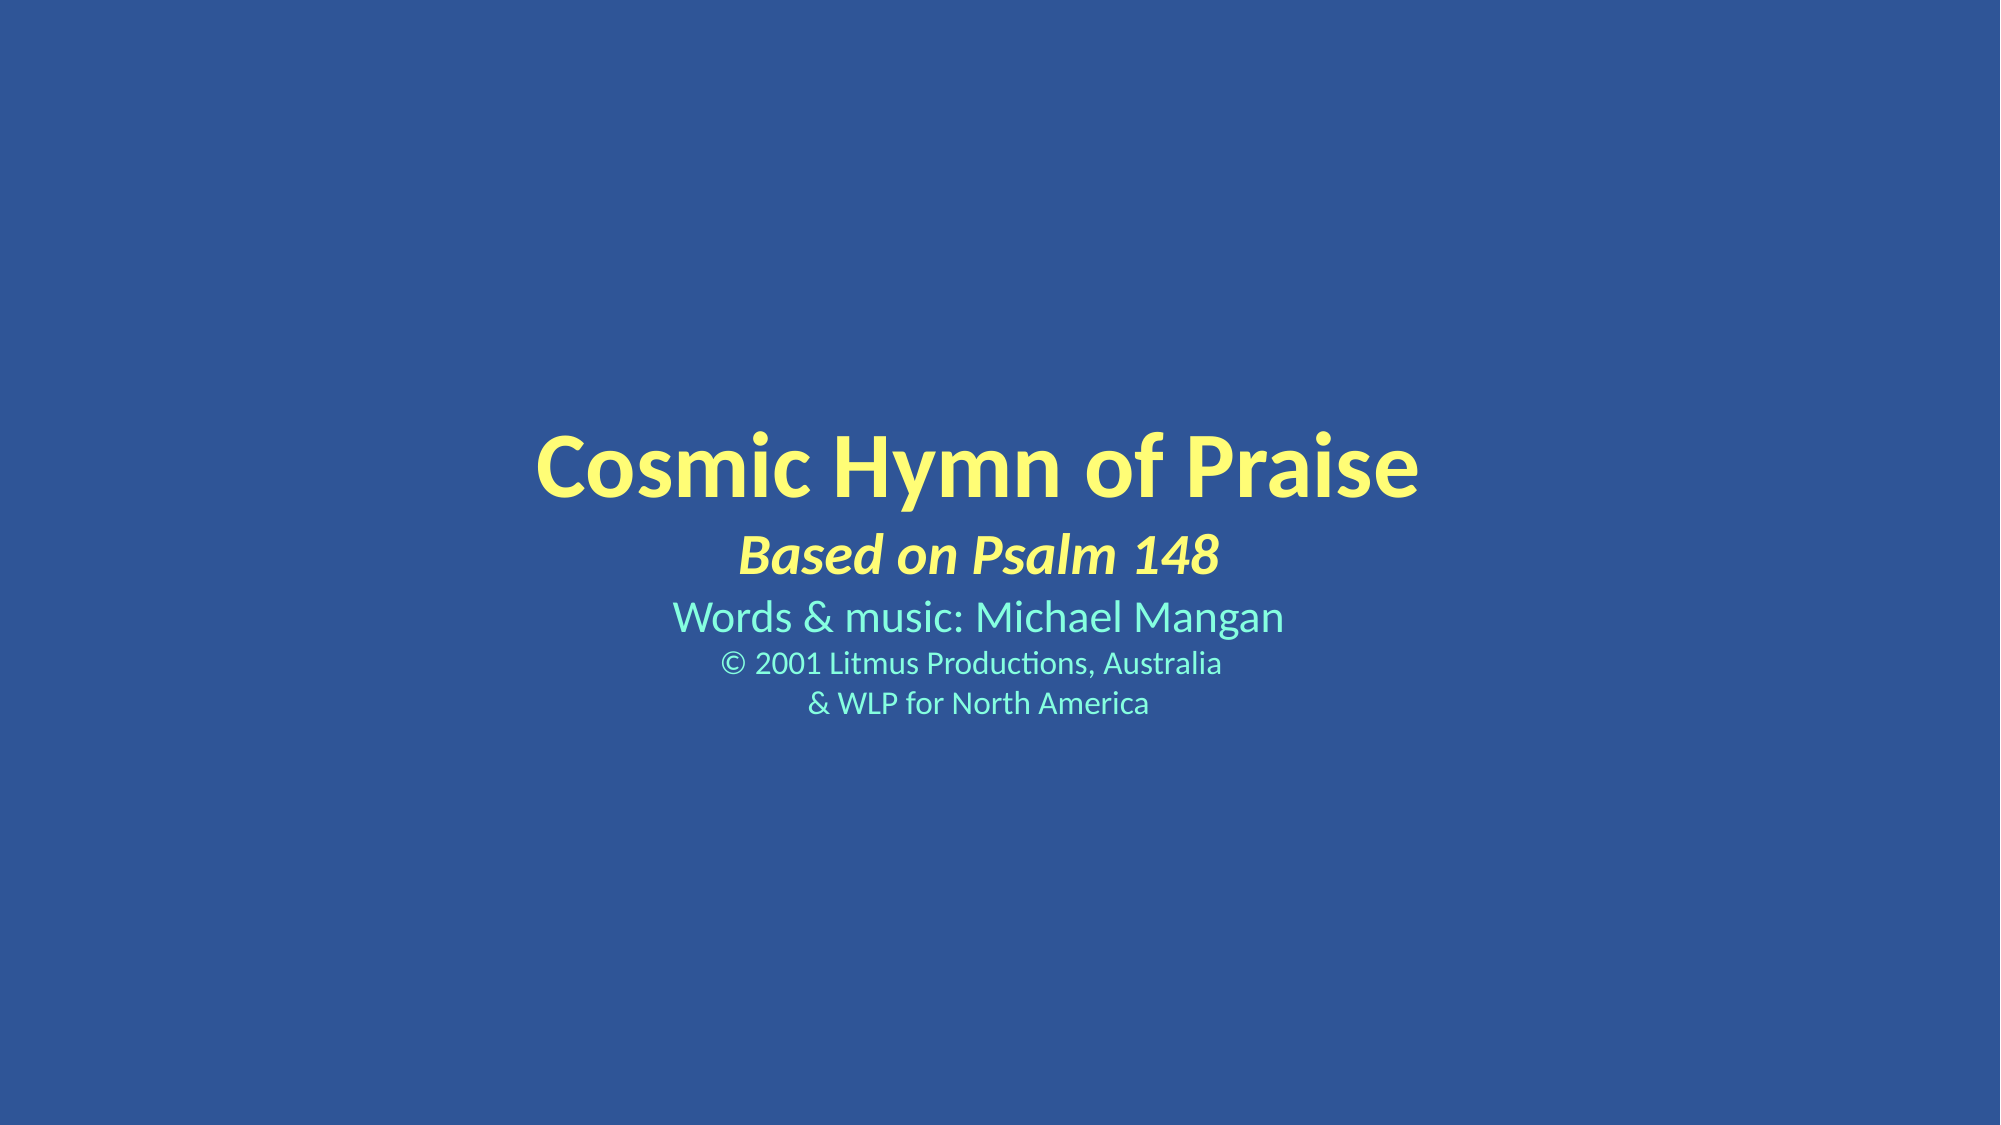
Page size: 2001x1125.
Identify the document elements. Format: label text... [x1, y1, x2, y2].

text_box Cosmic Hymn of Praise Based on Psalm 148 Words & music: Michael Mangan © 2001 Litmus Productions, Australia & WLP for North America [291, 403, 1667, 722]
